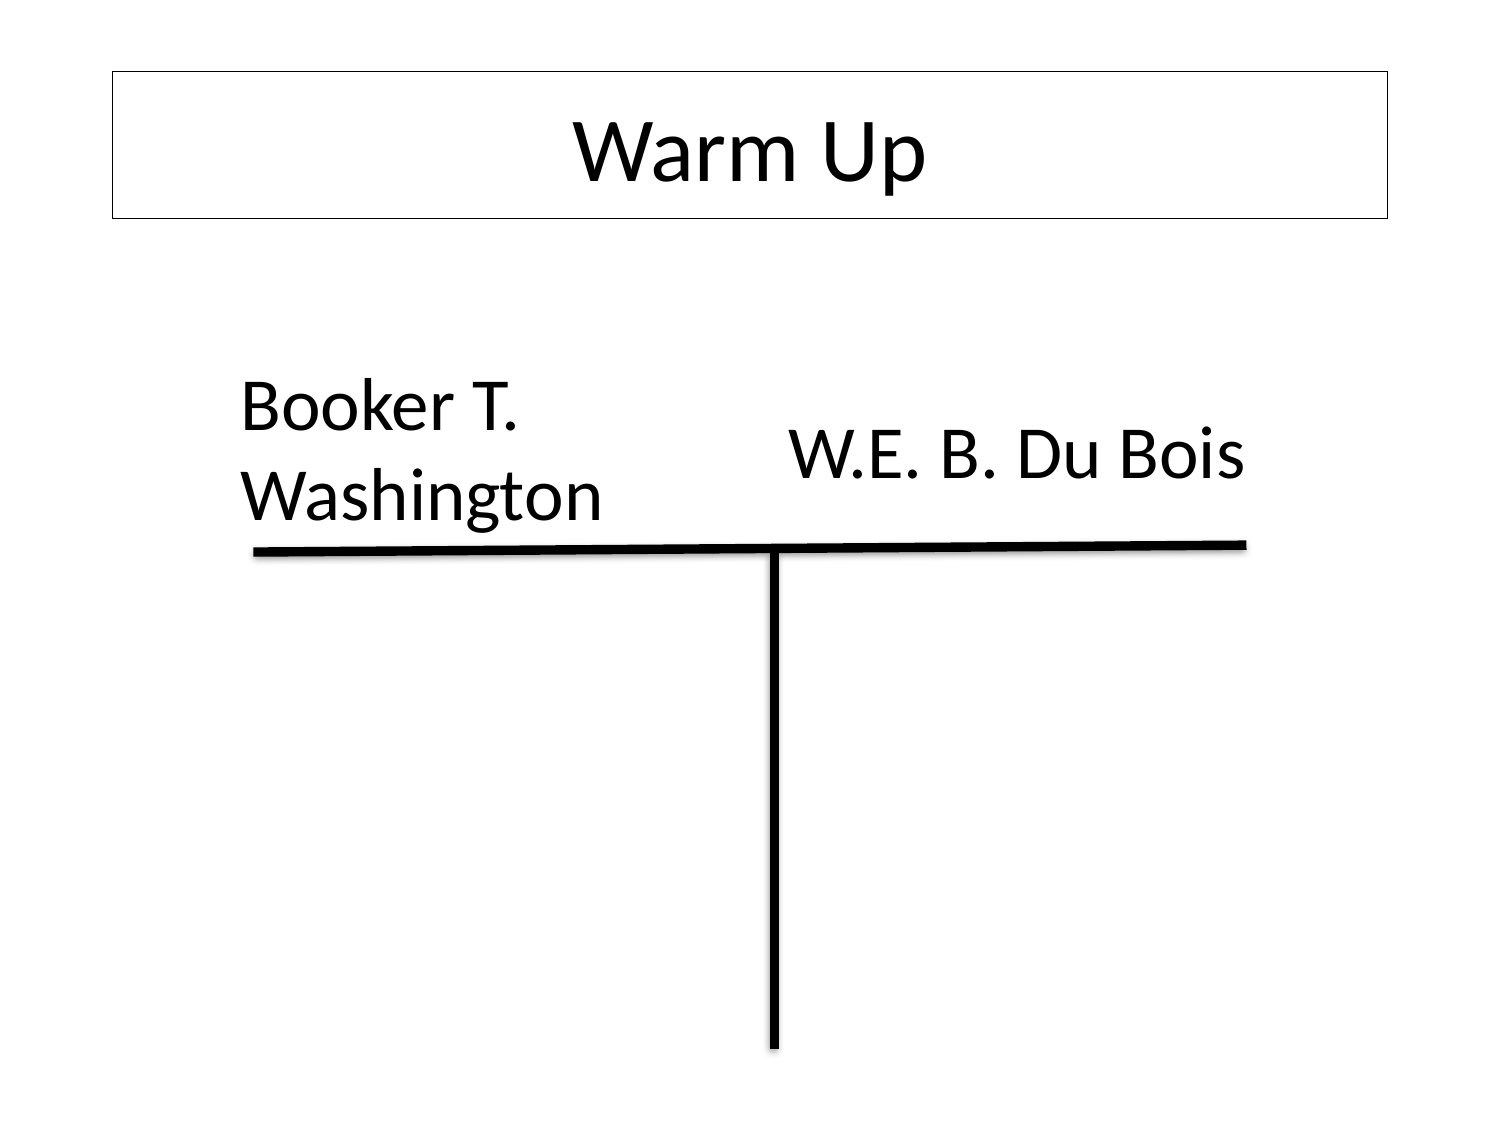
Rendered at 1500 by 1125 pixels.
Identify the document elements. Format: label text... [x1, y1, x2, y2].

text_box Booker T. Washington [225, 348, 716, 543]
text_box W.E. B. Du Bois [774, 395, 1341, 501]
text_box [253, 544, 1247, 553]
title Warm Up [112, 71, 1388, 219]
